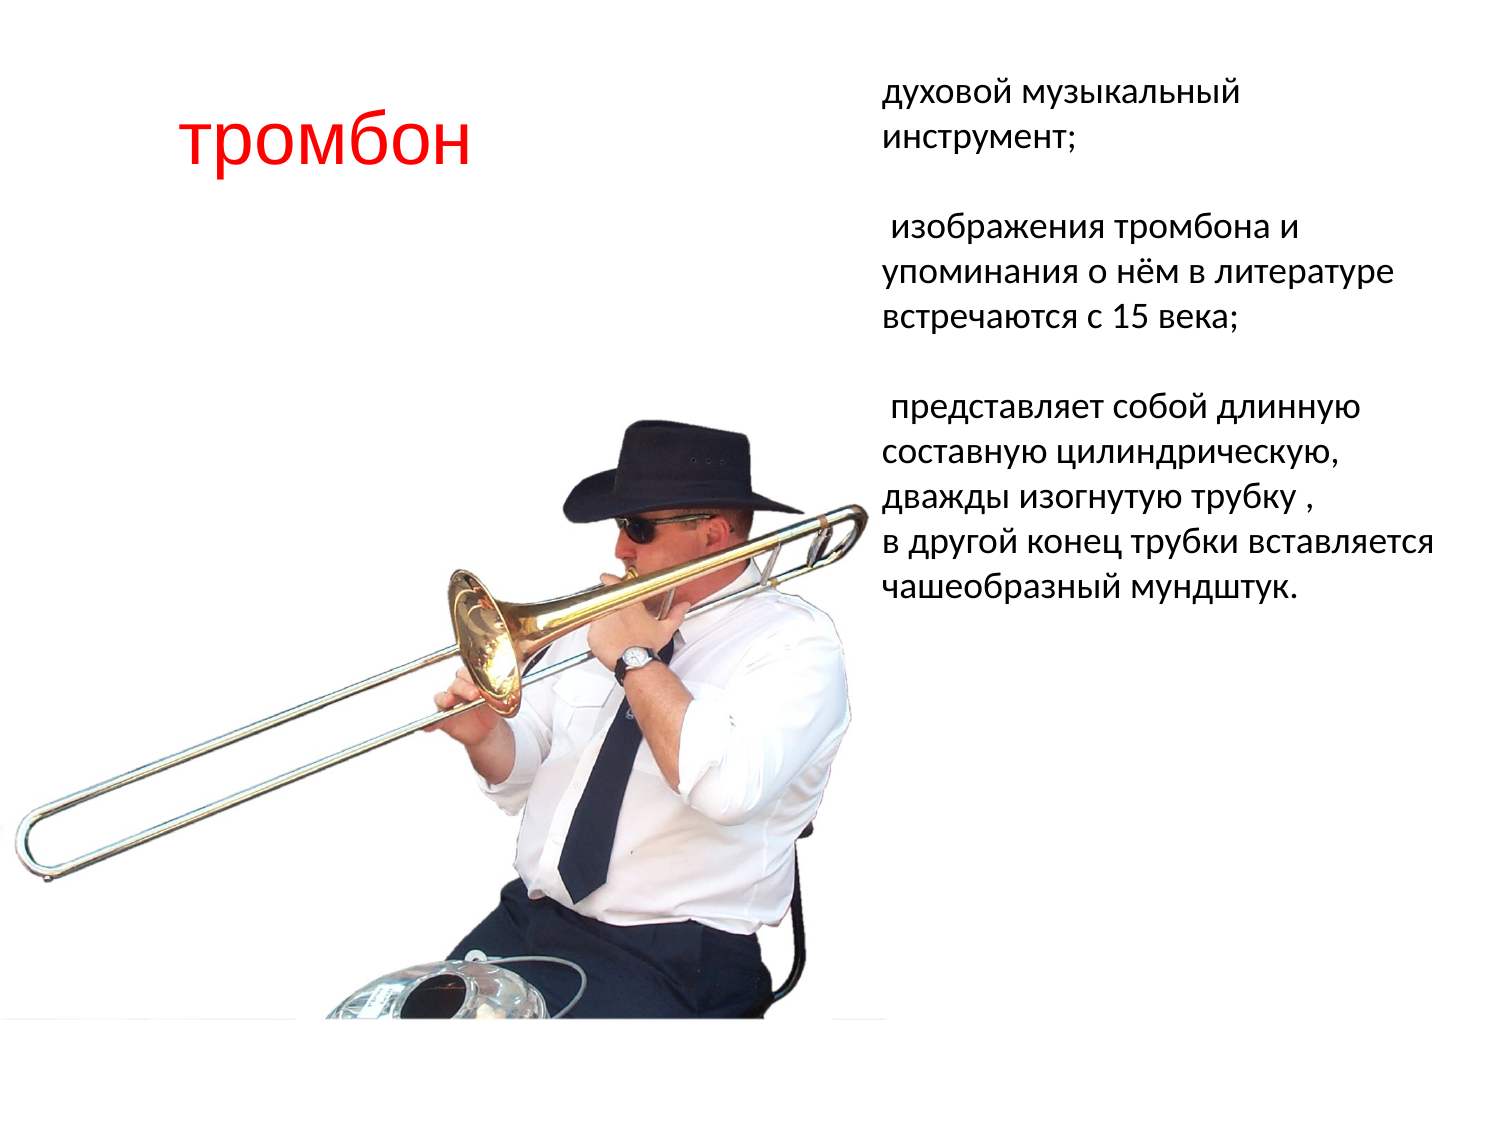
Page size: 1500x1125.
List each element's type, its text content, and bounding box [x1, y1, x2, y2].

picture [0, 363, 887, 1020]
text_box тромбон [164, 81, 610, 187]
text_box духовой музыкальный инструмент; изображения тромбона и упоминания о нём в литературе встречаются с 15 века; представляет собой длинную составную цилиндрическую, дважды изогнутую трубку , в другой конец трубки вставляется чашеобразный мундштук. [867, 58, 1453, 614]
